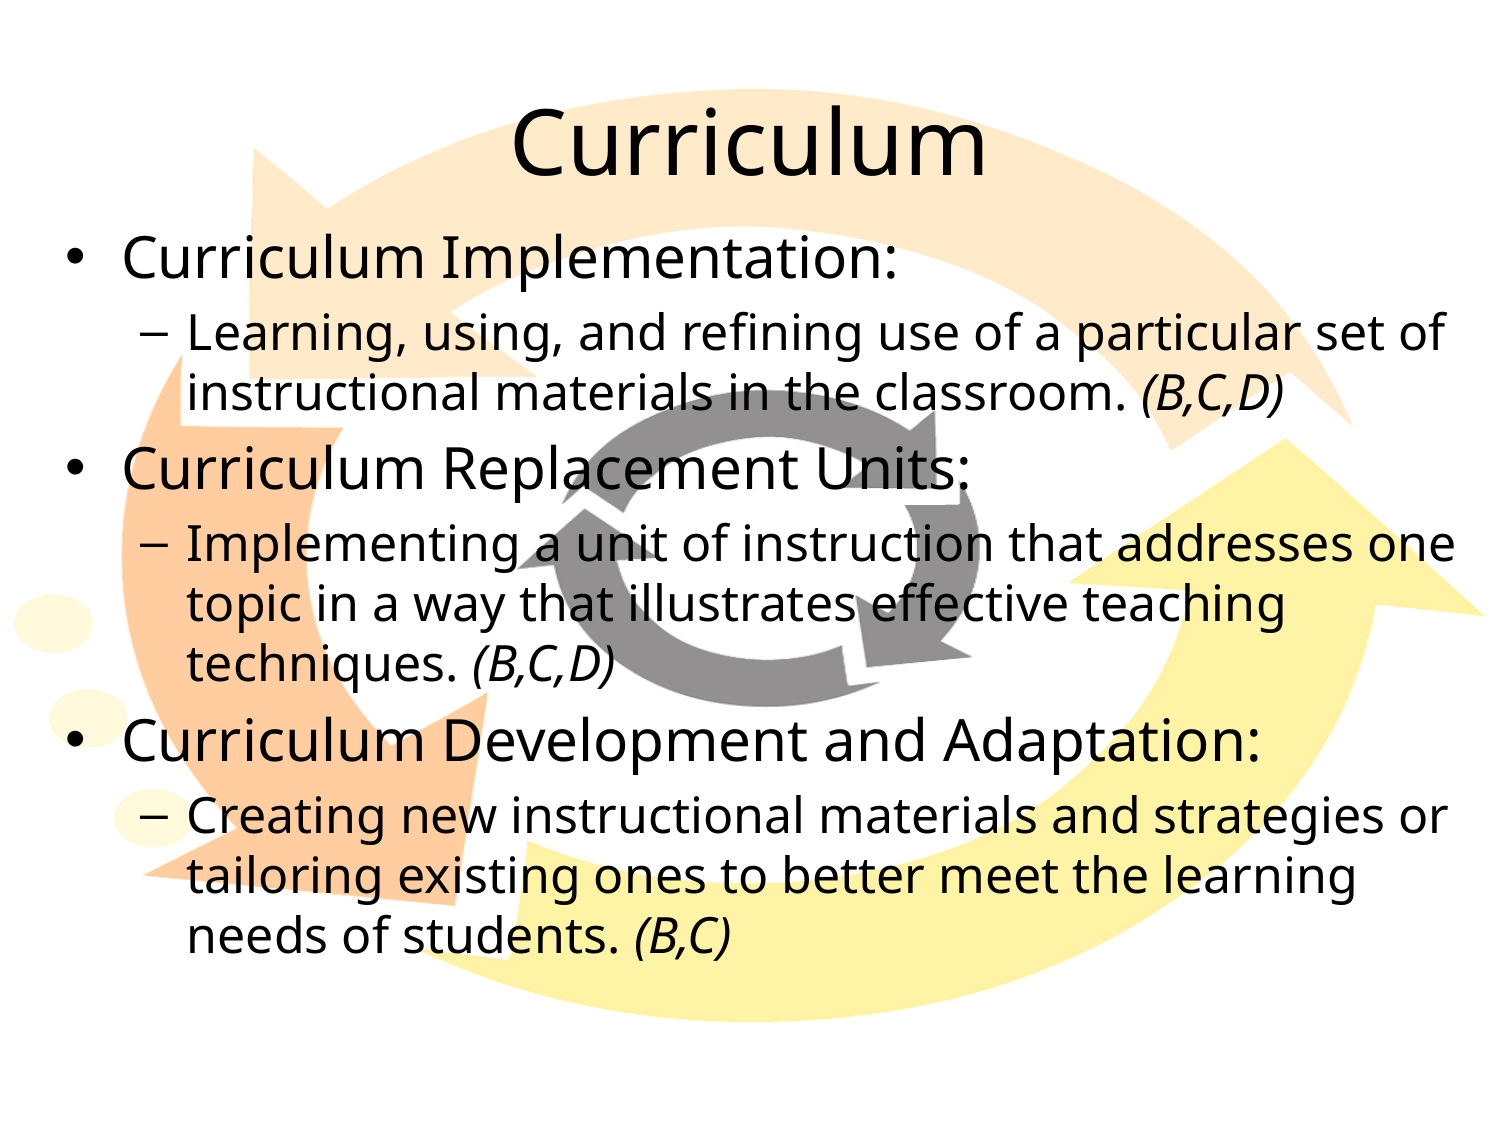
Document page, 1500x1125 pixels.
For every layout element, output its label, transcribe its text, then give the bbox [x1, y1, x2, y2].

title Curriculum [74, 44, 1426, 212]
list Curriculum Implementation: Learning, using, and refining use of a particular set of instructional materials in the classroom. (B,C,D) Curriculum Replacement Units: Implementing a unit of instruction that addresses one topic in a way that illustrates effective teaching techniques. (B,C,D) Curriculum Development and Adaptation: Creating new instructional materials and strategies or tailoring existing ones to better meet the learning needs of students. (B,C) [49, 212, 1500, 1011]
